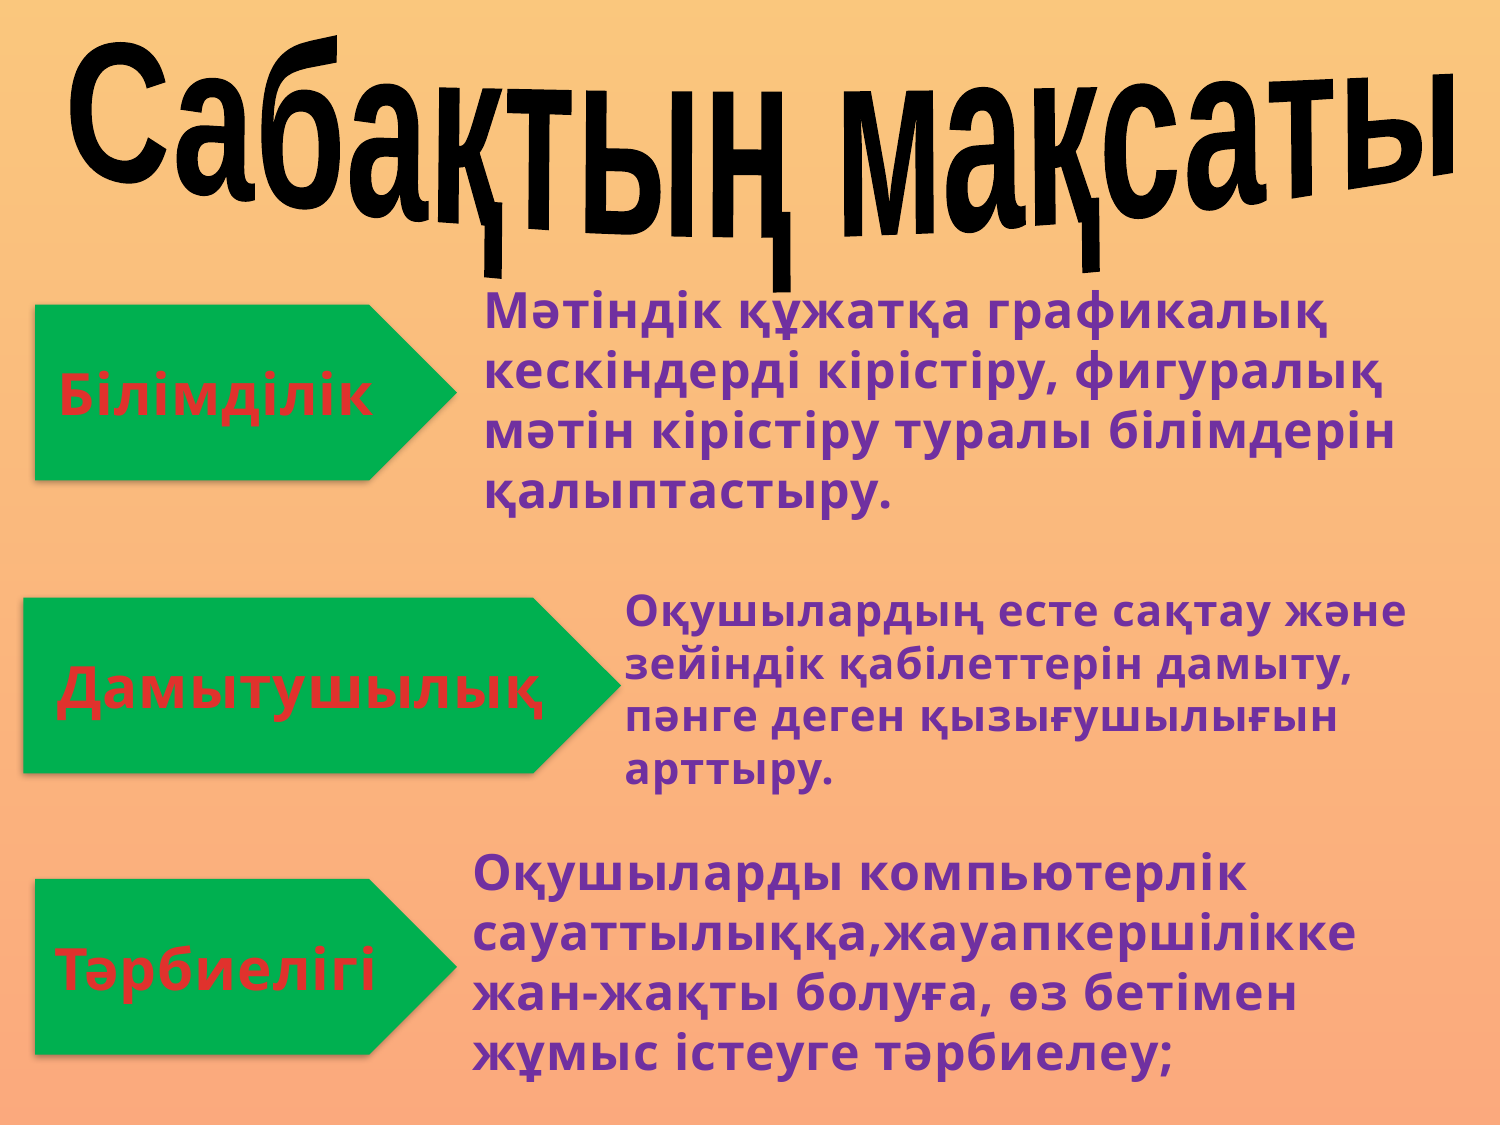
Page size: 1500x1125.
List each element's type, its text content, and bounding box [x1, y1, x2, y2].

text_box Тәрбиелігі [35, 878, 457, 1055]
text_box Мәтіндік құжатқа графикалық кескіндерді кірістіру, фигуралық мәтін кірістіру туралы білімдерін қалыптастыру. [468, 270, 1500, 526]
text_box Оқушыларды компьютерлік сауаттылыққа,жауапкершілікке жан-жақты болуға, өз бетімен жұмыс істеуге тәрбиелеу; [457, 833, 1500, 1089]
text_box Білімділік [35, 304, 457, 481]
text_box Дамытушылық [23, 597, 609, 774]
text_box Оқушылардың есте сақтау және зейіндік қабілеттерін дамыту, пәнге деген қызығушылығын арттыру. [609, 575, 1500, 801]
